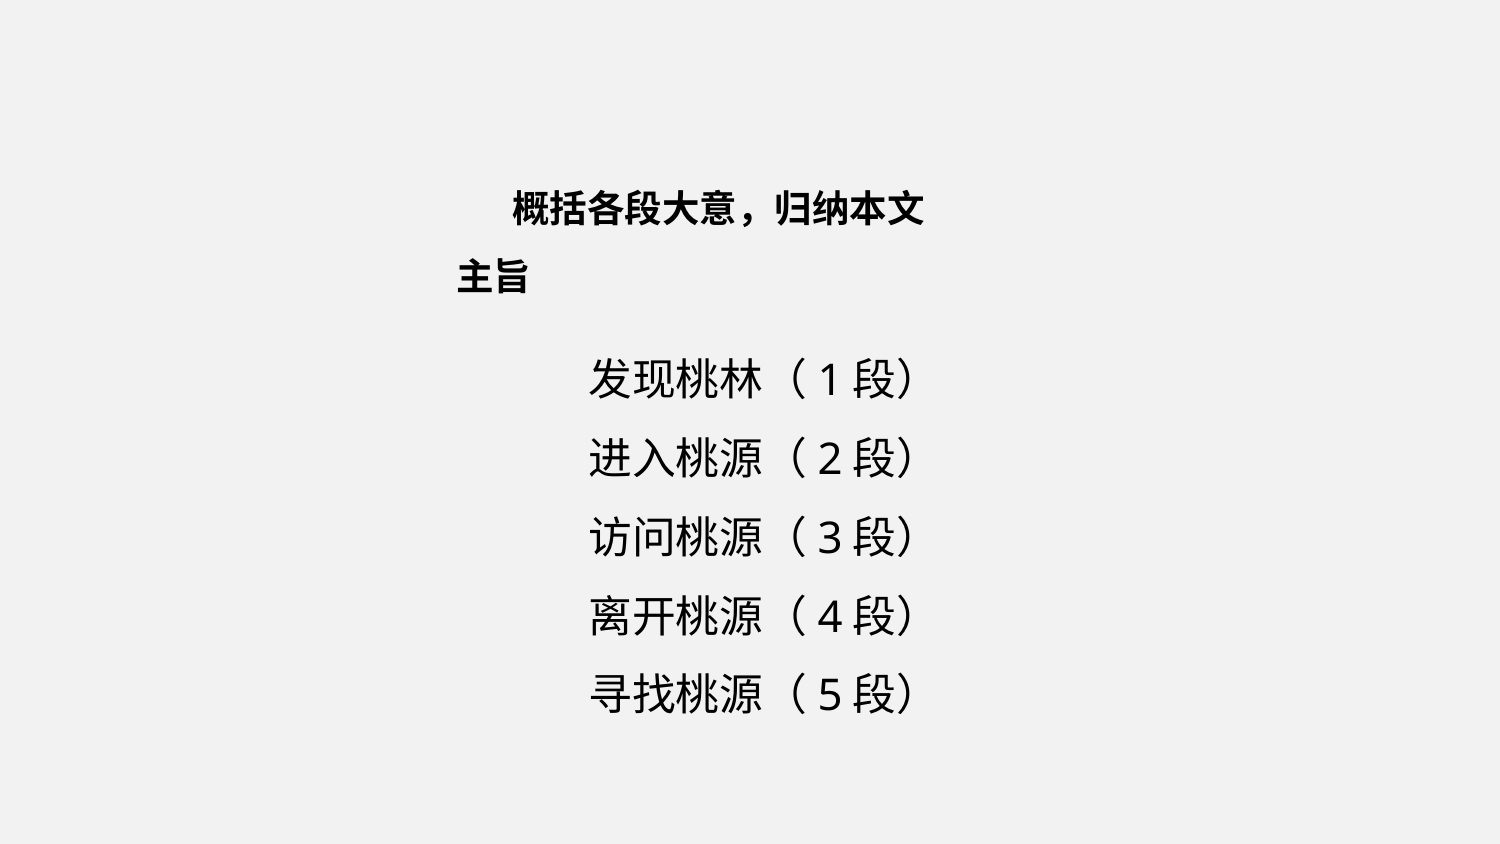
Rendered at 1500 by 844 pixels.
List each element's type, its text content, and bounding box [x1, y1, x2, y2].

text_box 发现桃林（1段） 进入桃源（2段） 访问桃源（3段） 离开桃源（4段） 寻找桃源（5段） [498, 318, 1119, 727]
text_box 概括各段大意，归纳本文主旨 [441, 154, 959, 238]
